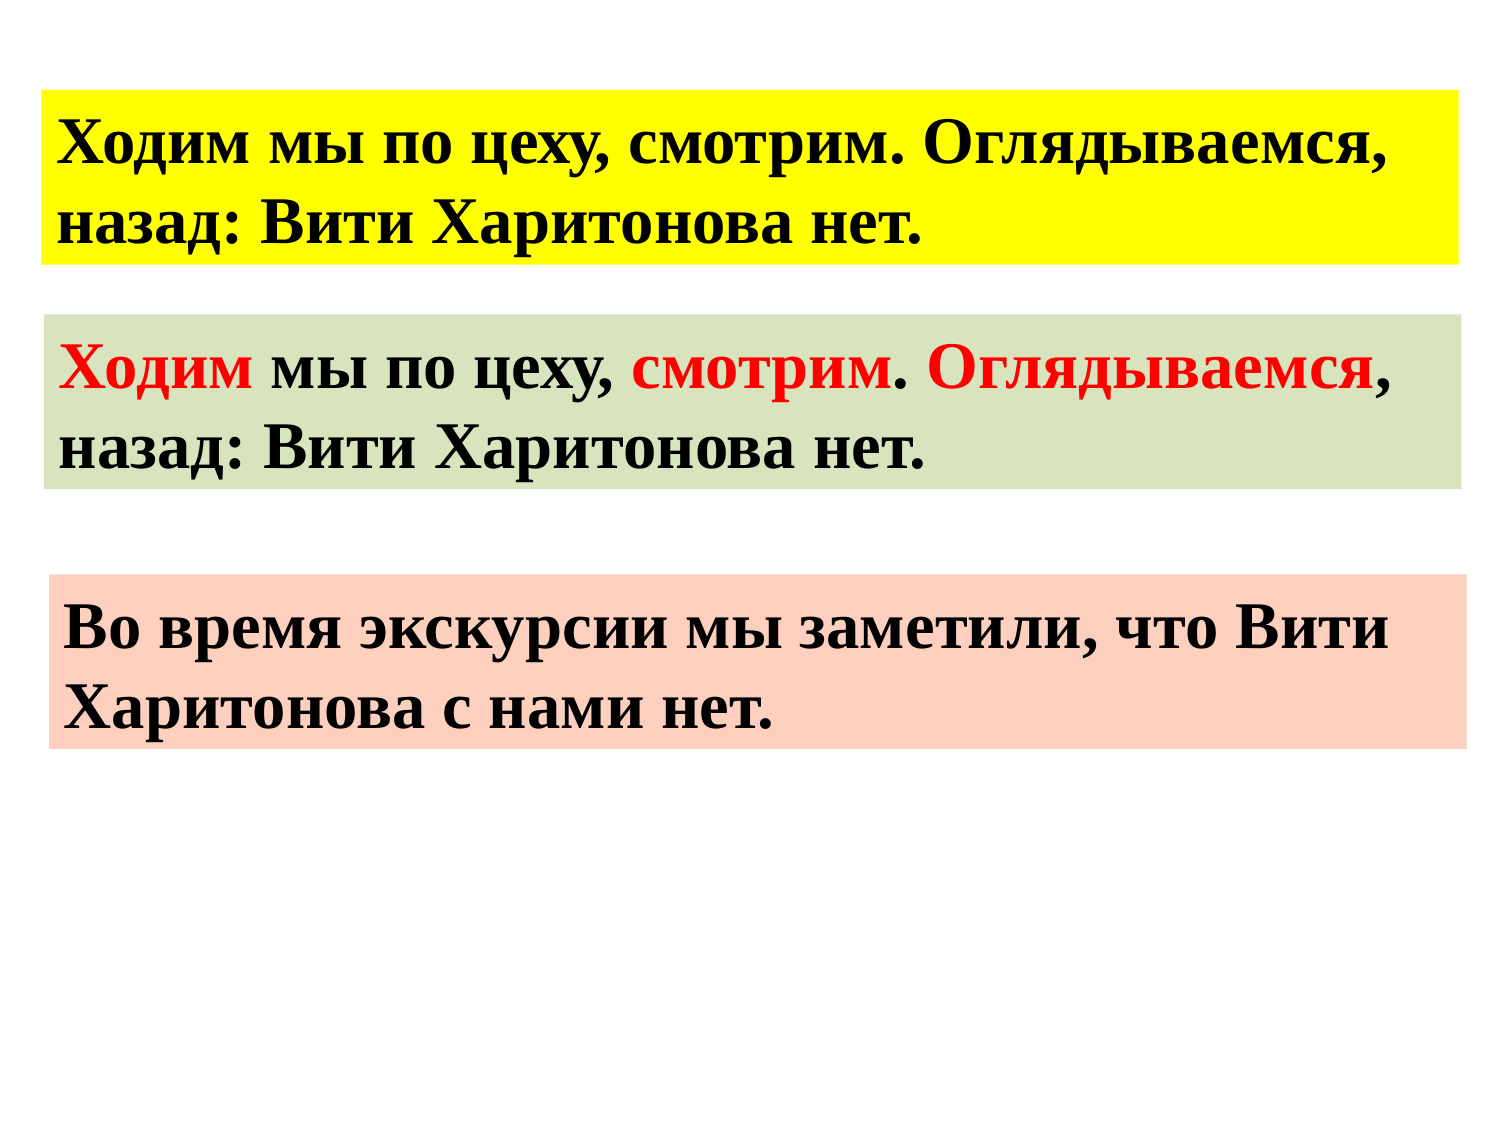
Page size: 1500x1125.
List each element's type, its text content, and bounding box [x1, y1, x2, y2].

text_box Ходим мы по цеху, смотрим. Оглядываемся, назад: Вити Харитонова нет. [41, 89, 1459, 265]
text_box Во время экскурсии мы заметили, что Вити Харитонова с нами нет. [49, 574, 1467, 749]
text_box Ходим мы по цеху, смотрим. Оглядываемся, назад: Вити Харитонова нет. [43, 314, 1462, 490]
